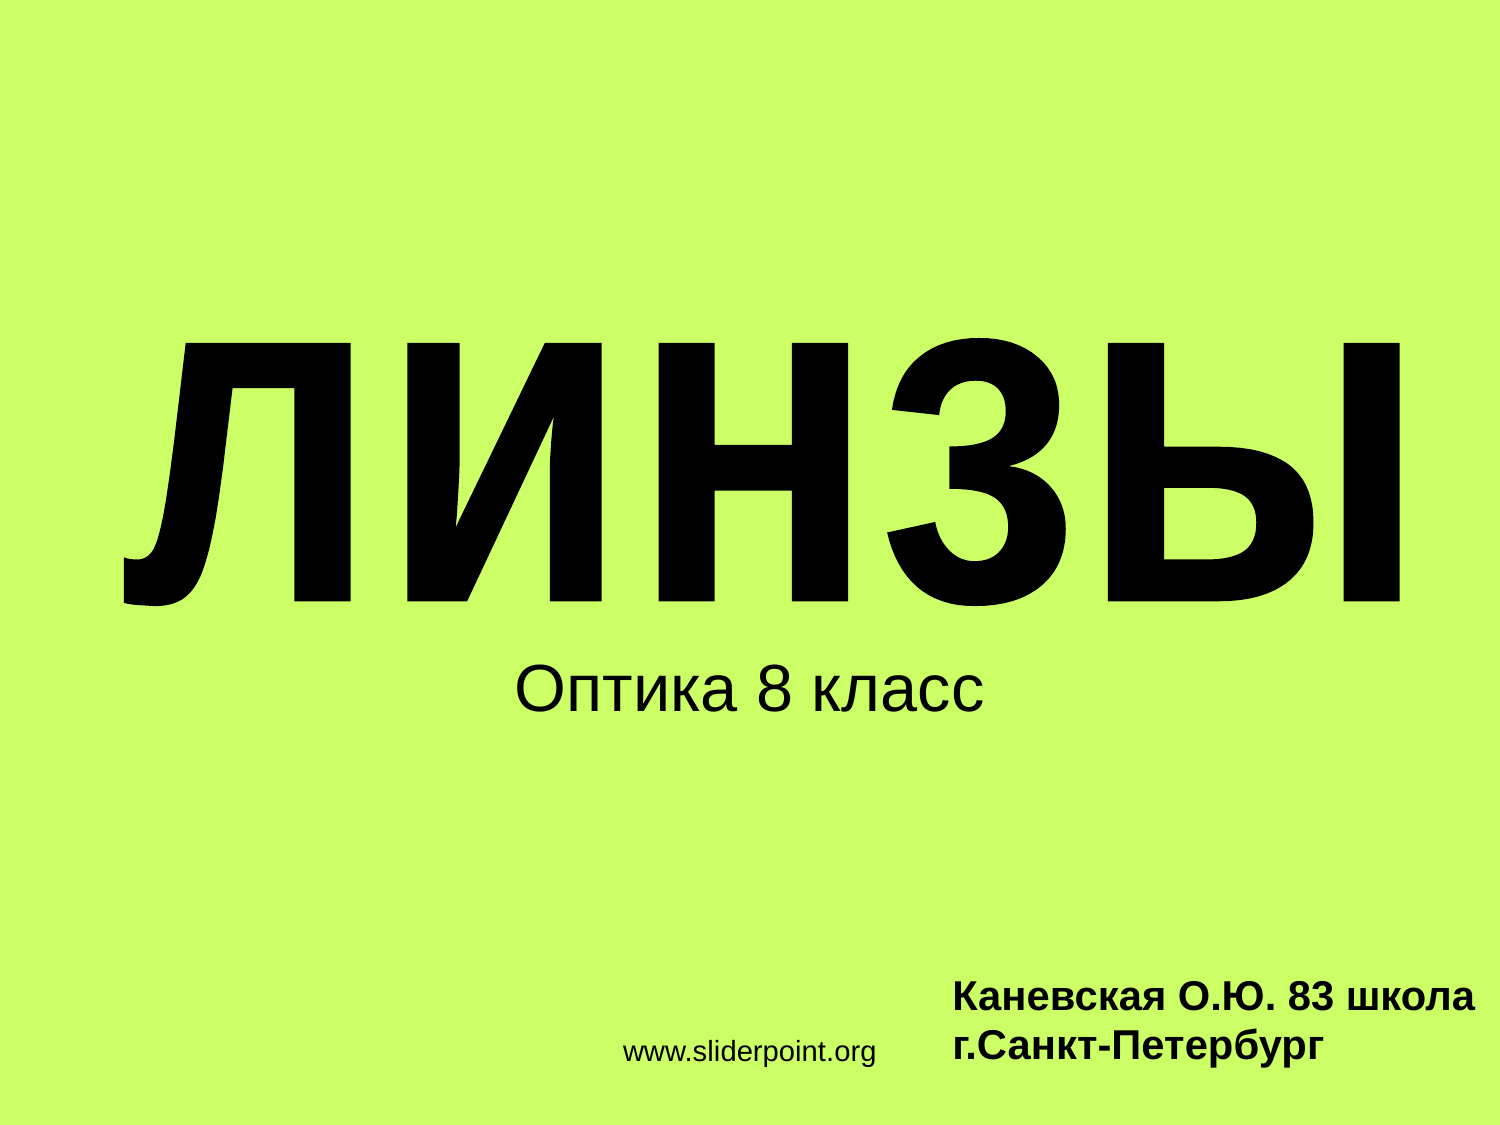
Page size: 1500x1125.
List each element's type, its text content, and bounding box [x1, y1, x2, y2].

text_box Каневская О.Ю. 83 школа г.Санкт-Петербург [937, 960, 1500, 1076]
footer www.sliderpoint.org [512, 1024, 988, 1103]
subtitle Оптика 8 класс [224, 637, 1276, 926]
